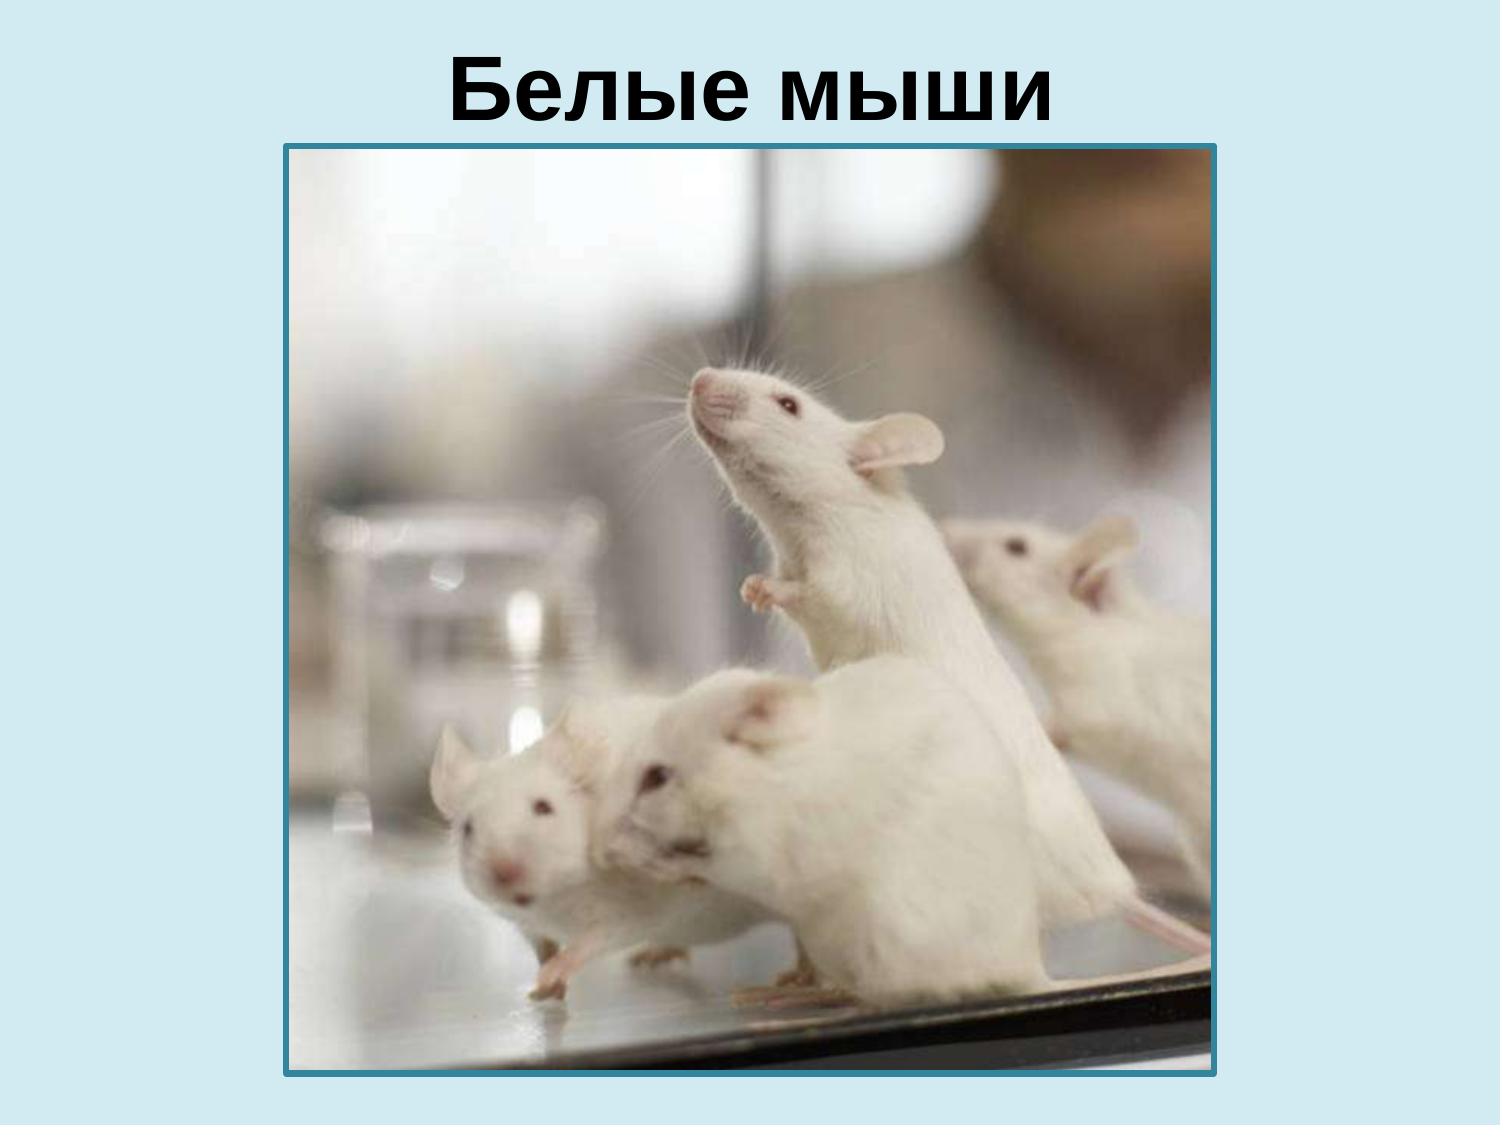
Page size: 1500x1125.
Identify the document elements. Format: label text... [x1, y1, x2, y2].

title Белые мыши [76, 5, 1427, 161]
picture [288, 148, 1211, 1071]
